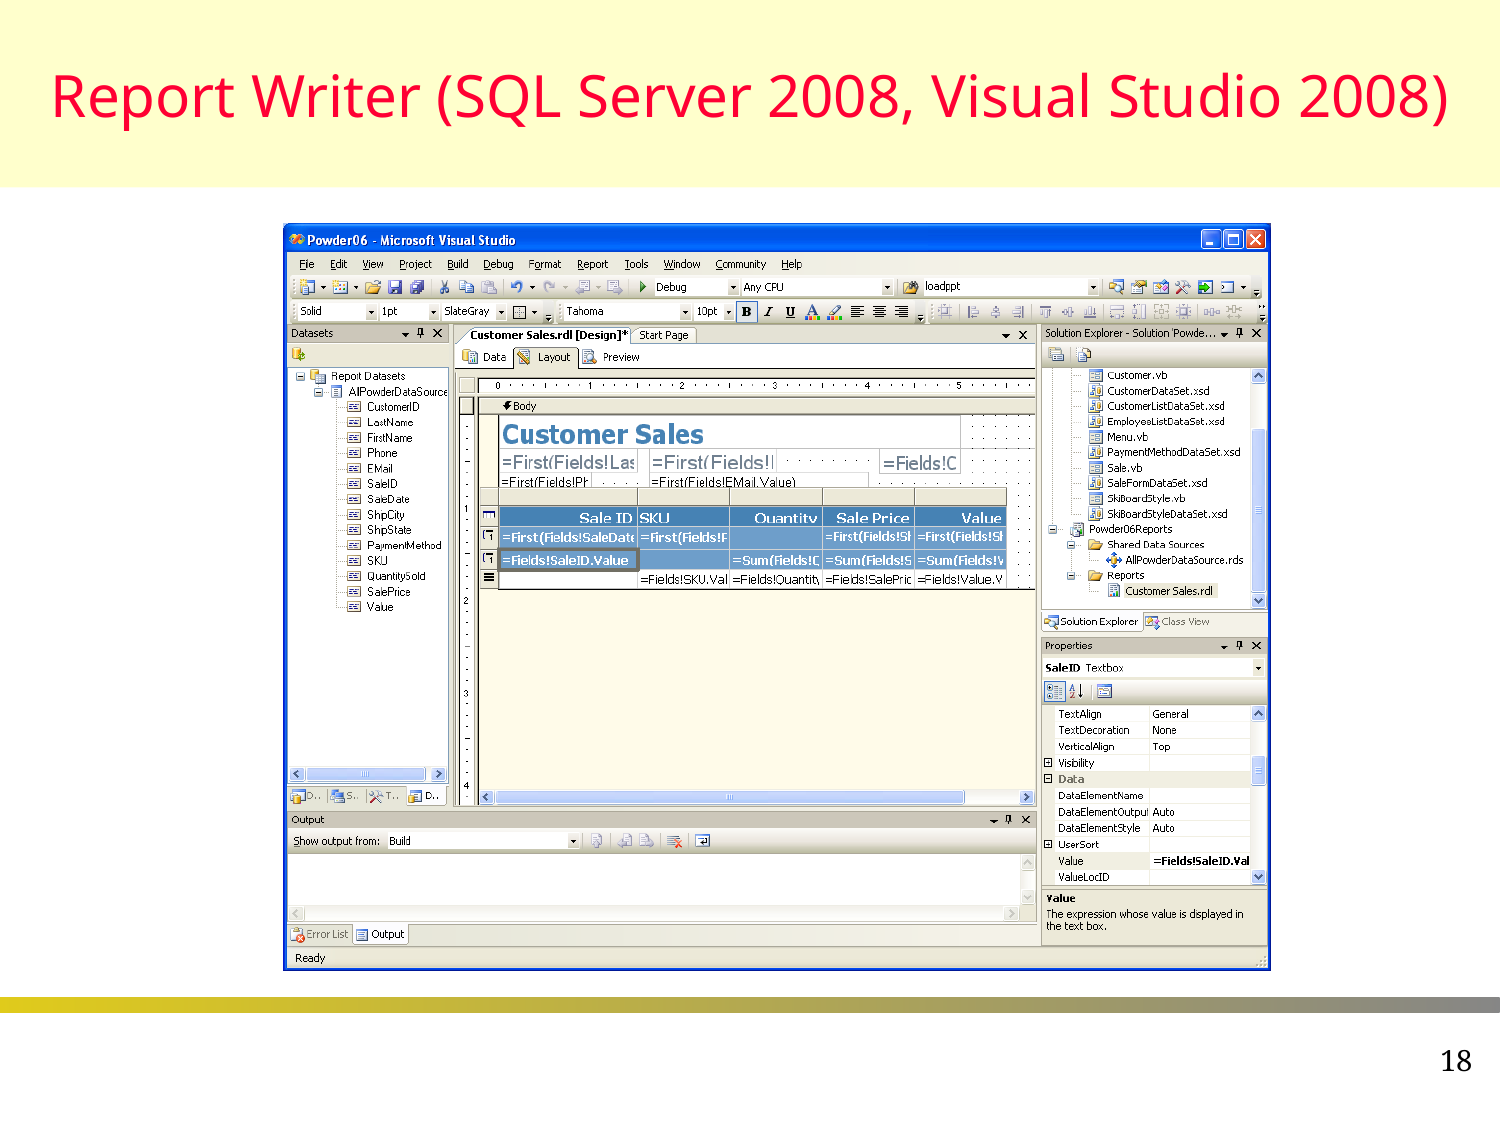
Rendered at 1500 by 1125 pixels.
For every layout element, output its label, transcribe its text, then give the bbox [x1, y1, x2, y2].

title Report Writer (SQL Server 2008, Visual Studio 2008) [0, 0, 1500, 188]
slide_number 18 [1174, 1024, 1488, 1101]
picture [283, 222, 1272, 971]
